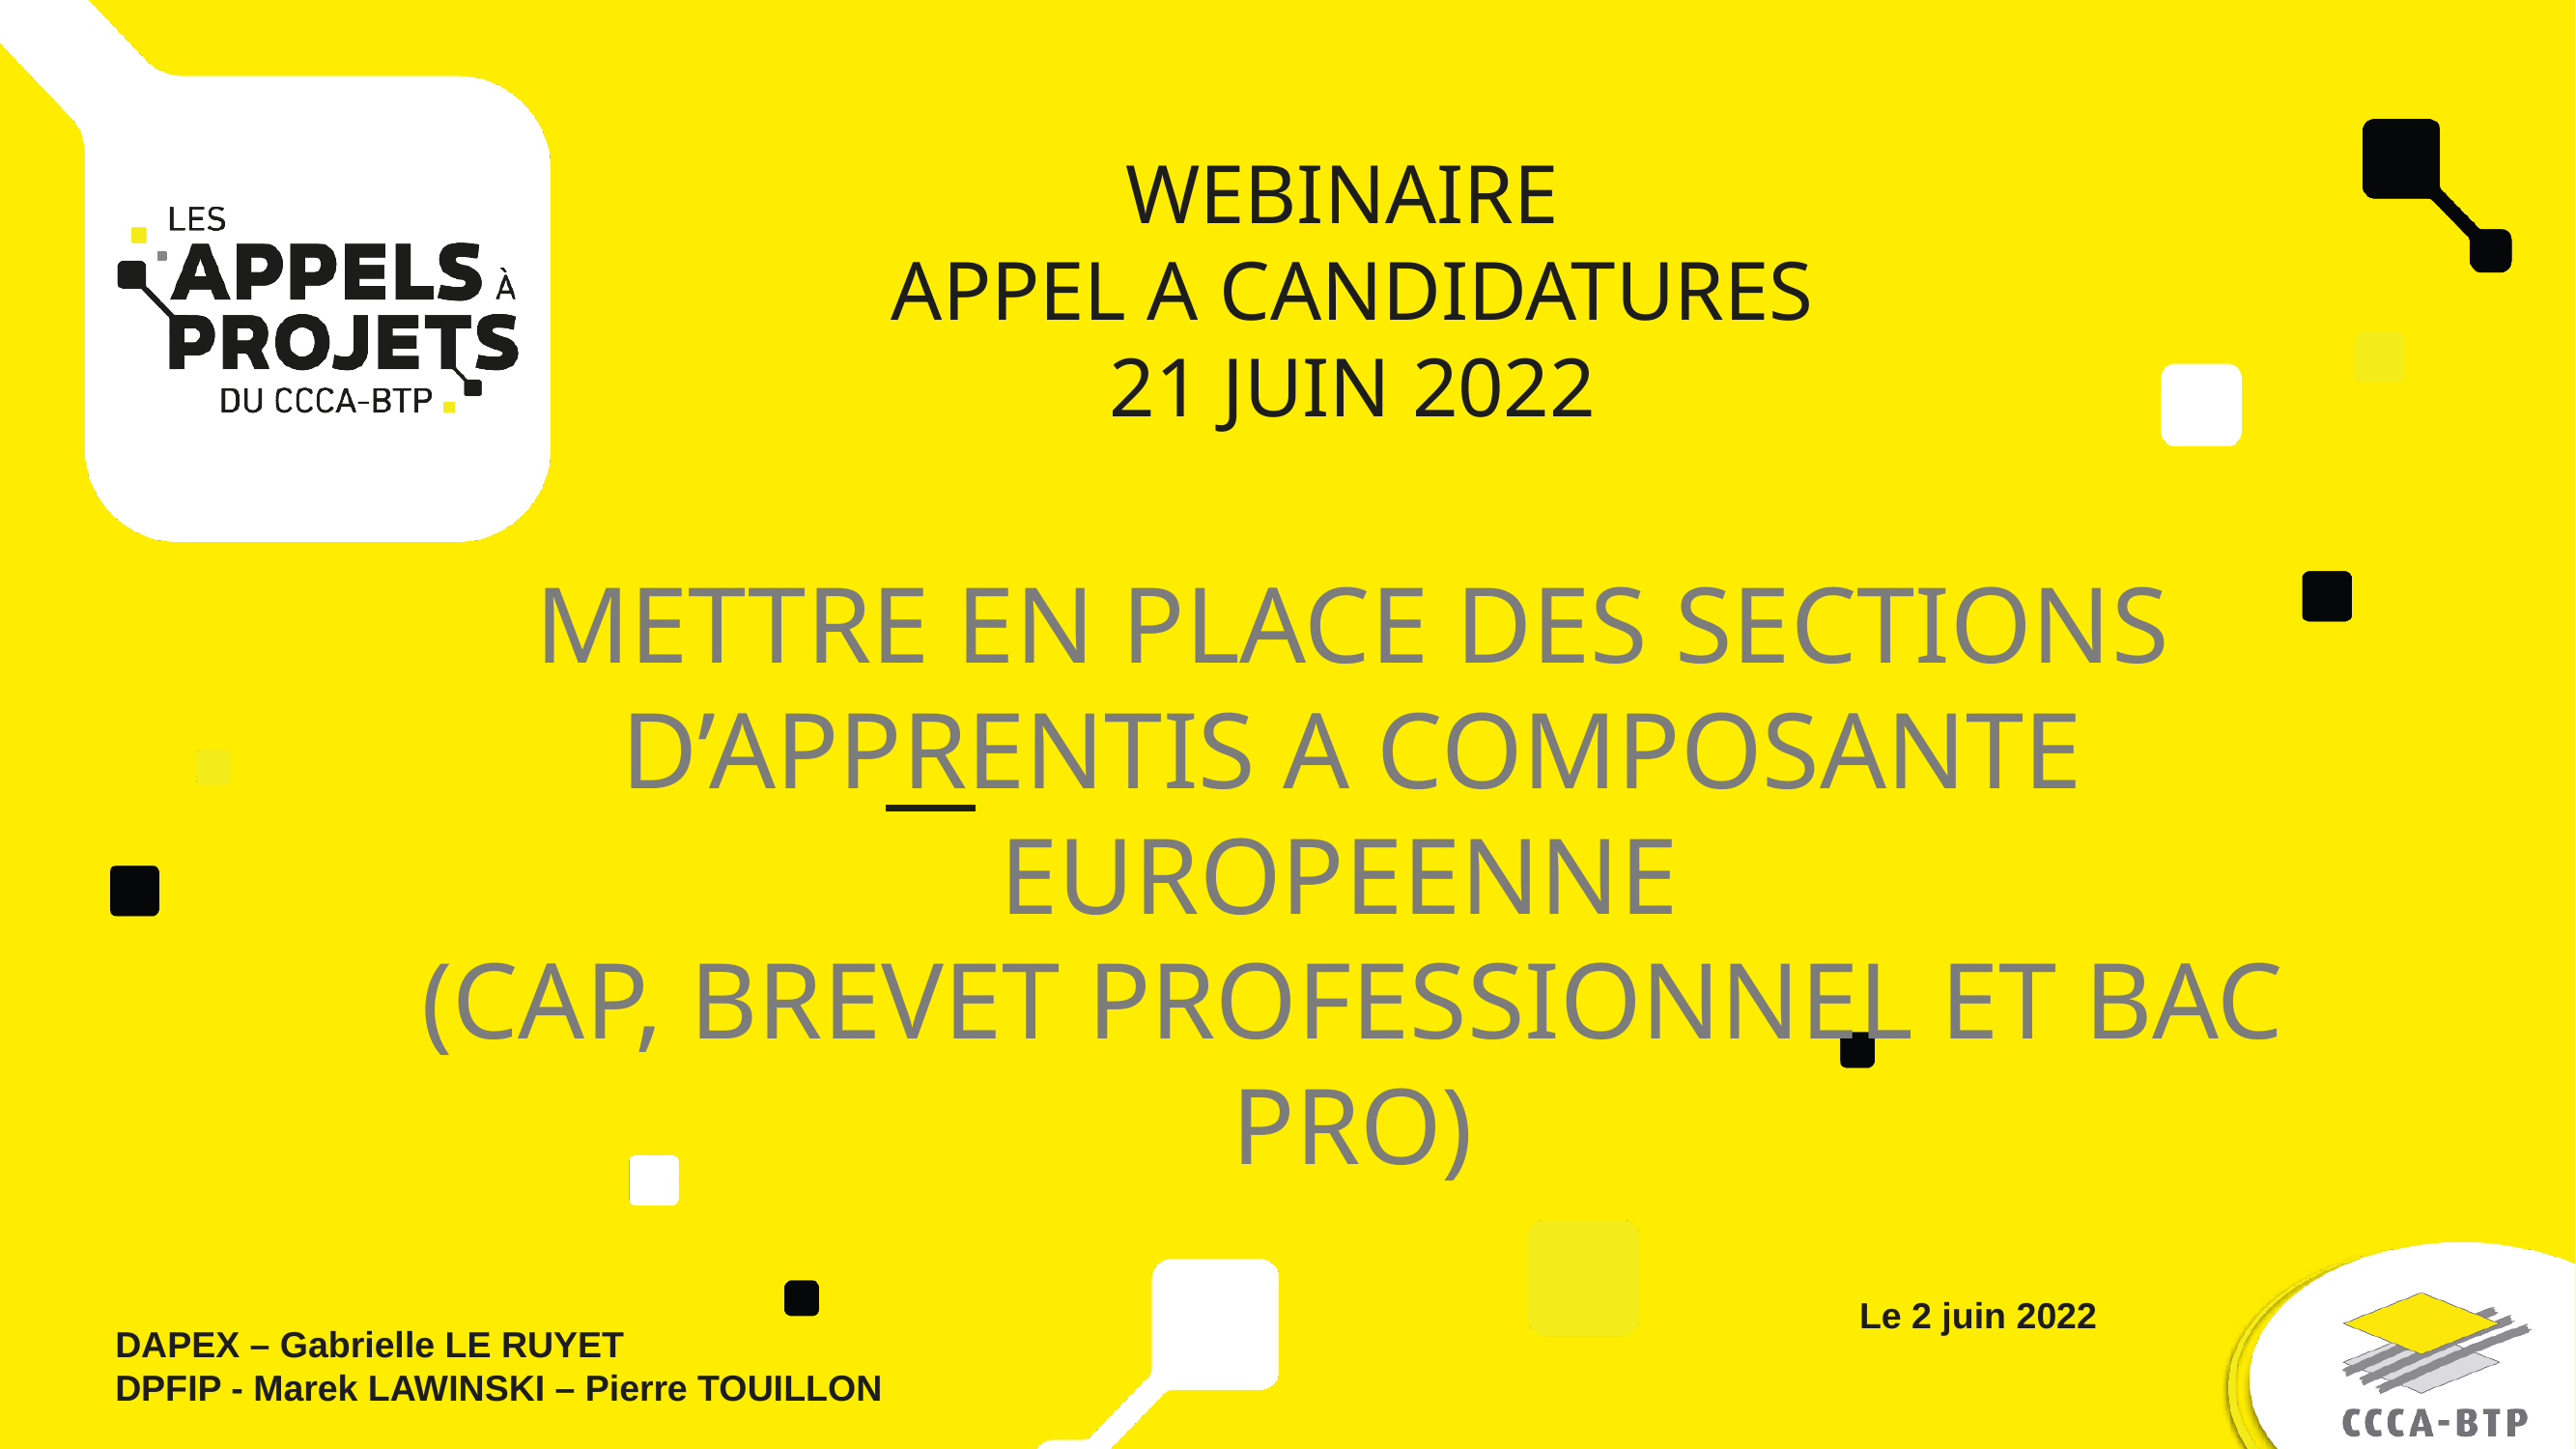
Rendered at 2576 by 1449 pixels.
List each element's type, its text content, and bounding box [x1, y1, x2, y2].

text_box DAPEX – Gabrielle LE RUYET DPFIP - Marek LAWINSKI – Pierre TOUILLON [100, 1314, 965, 1416]
picture [0, 0, 2576, 1449]
title WEBINAIRE appel a candidatures 21 juin 2022 METTRE EN PLACE DES SECTIONS D’APPRENTIS A COMPOSANTE EUROPEENNE (CAP, Brevet professionnel et Bac Pro) [365, 905, 2340, 1186]
text_box Le 2 juin 2022 [1845, 1285, 2276, 1343]
